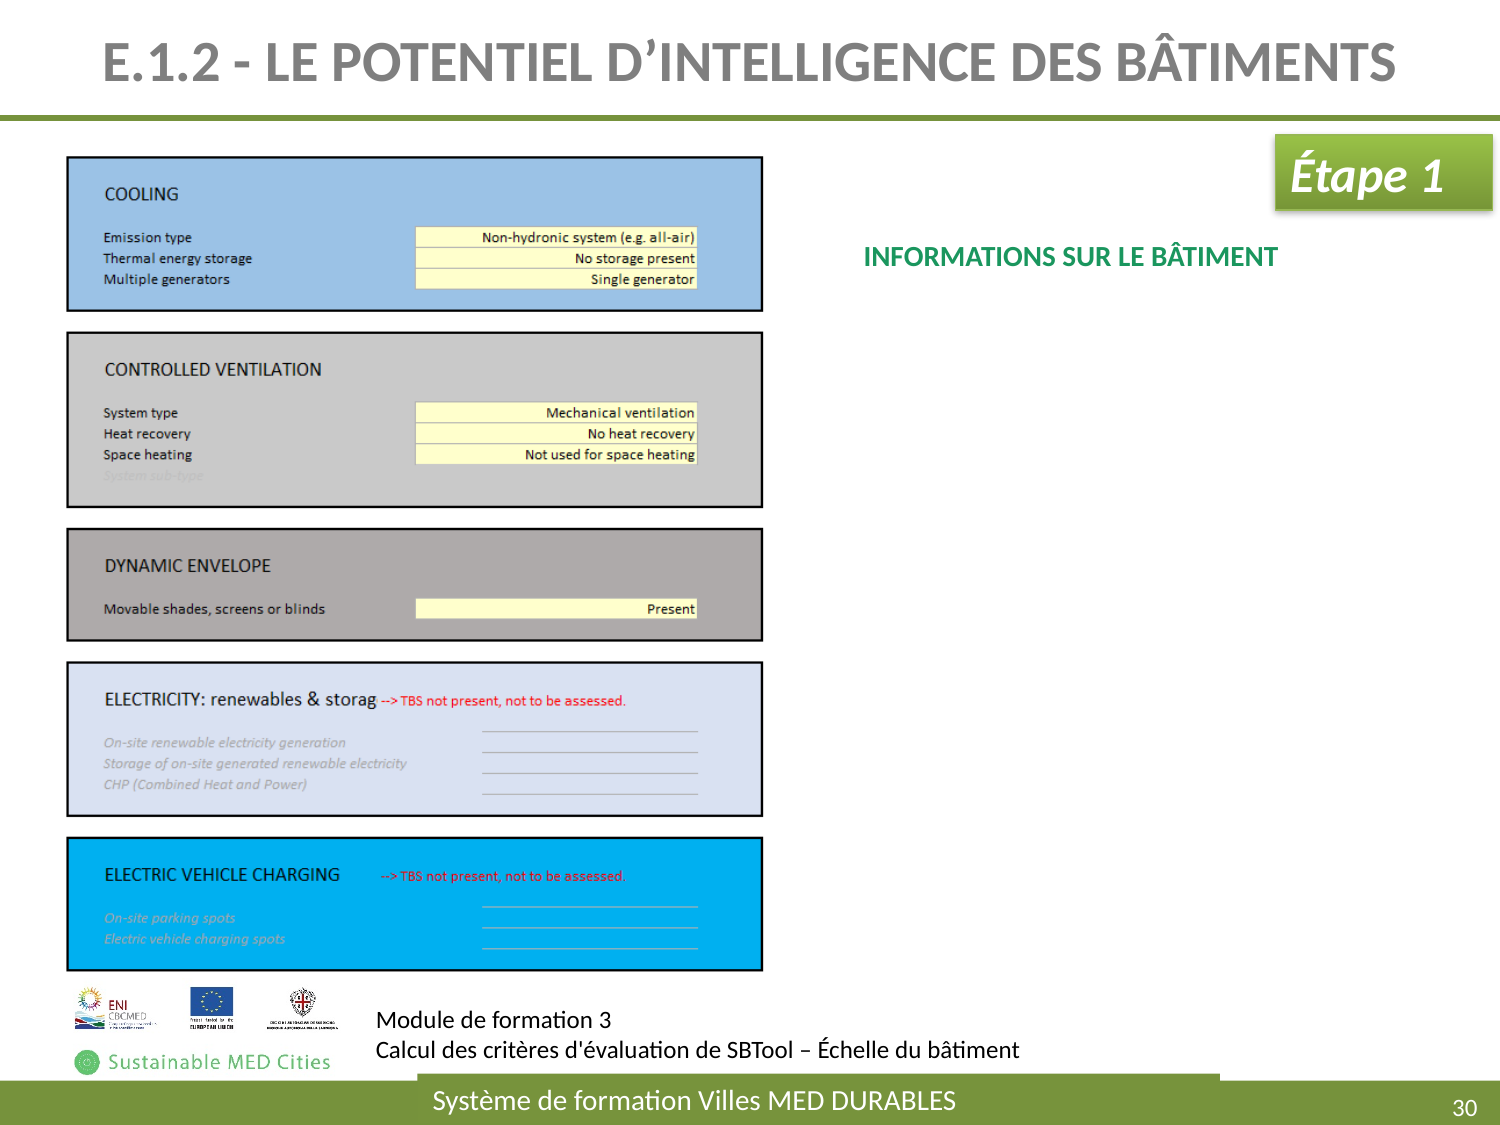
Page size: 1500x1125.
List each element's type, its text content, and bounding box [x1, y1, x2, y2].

text_box Module de formation 3 Calcul des critères d'évaluation de SBTool – Échelle du bâtiment [360, 996, 1301, 1072]
picture [62, 978, 356, 1080]
text_box INFORMATIONS SUR LE BÂTIMENT [848, 229, 1356, 280]
picture [62, 154, 769, 975]
text_box Étape 1 [1275, 135, 1493, 211]
text_box Système de formation Villes MED DURABLES [417, 1073, 1220, 1124]
slide_number 30 [1142, 1076, 1493, 1125]
title E.1.2 - LE POTENTIEL D’INTELLIGENCE DES BÂTIMENTS [0, 0, 1500, 117]
